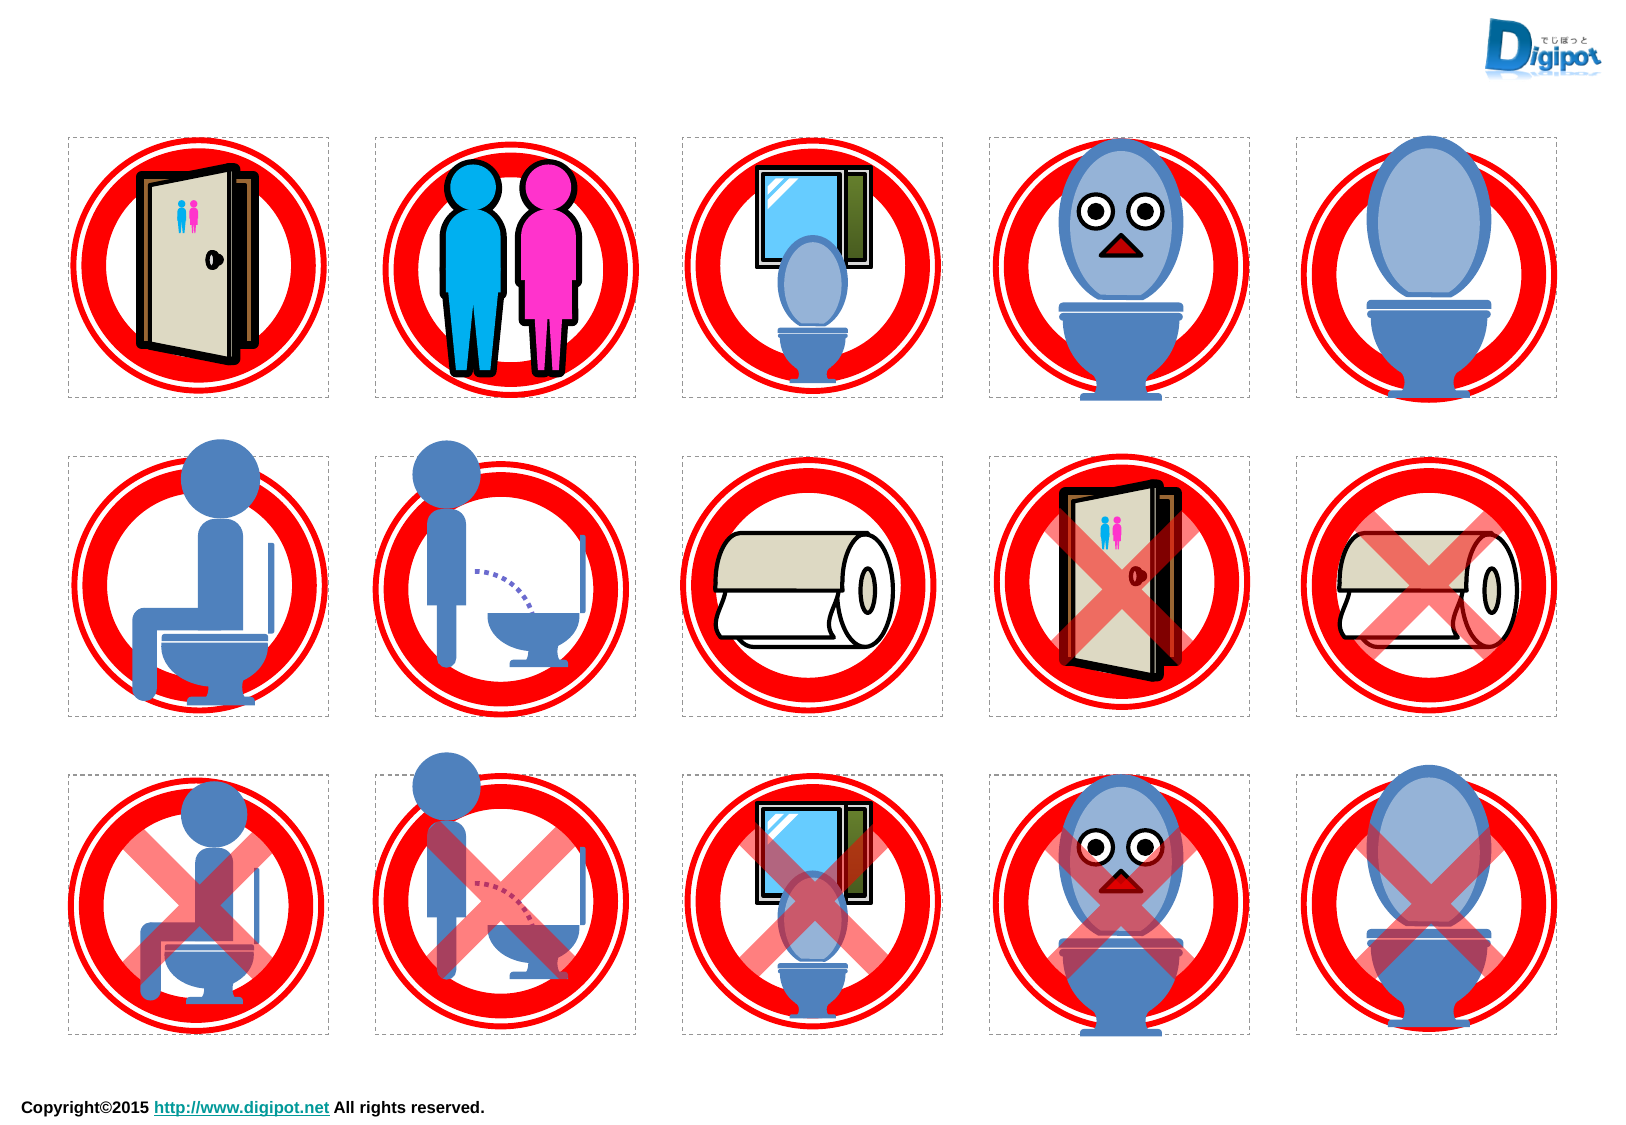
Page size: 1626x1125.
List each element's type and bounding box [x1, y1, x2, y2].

text_box [70, 137, 327, 394]
text_box [1300, 135, 1558, 403]
text_box [676, 762, 954, 1040]
text_box [983, 451, 1261, 728]
text_box [1290, 447, 1568, 724]
text_box [1292, 764, 1570, 1043]
text_box [71, 438, 328, 714]
text_box [684, 137, 942, 395]
text_box [974, 758, 1268, 1053]
picture [1485, 18, 1602, 82]
text_box [362, 752, 640, 1040]
text_box [679, 456, 937, 714]
text_box [372, 440, 630, 718]
text_box [52, 758, 347, 1053]
text_box [992, 138, 1250, 401]
text_box [382, 141, 640, 399]
